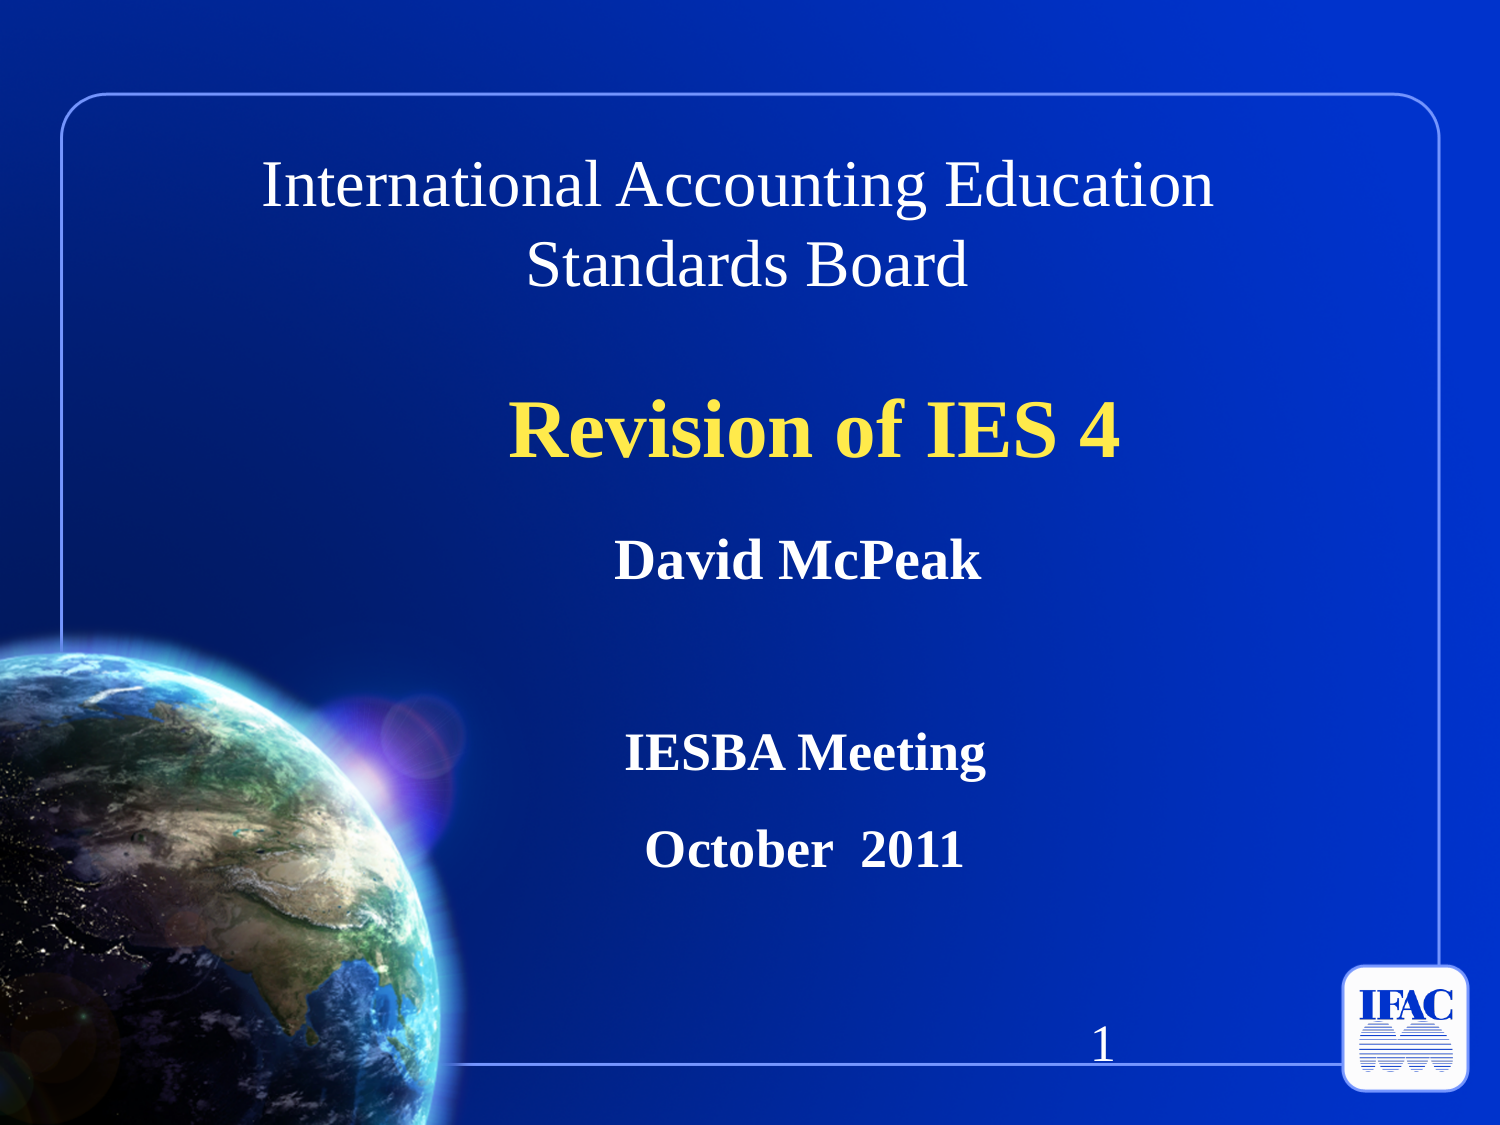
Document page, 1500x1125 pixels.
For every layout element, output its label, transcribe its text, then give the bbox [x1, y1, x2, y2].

list IESBA Meeting October 2011 [316, 708, 1296, 976]
list David McPeak [161, 513, 1436, 665]
picture [0, 0, 1500, 1125]
list Revision of IES 4 [213, 366, 1418, 513]
slide_number 1 [1074, 1000, 1426, 1080]
